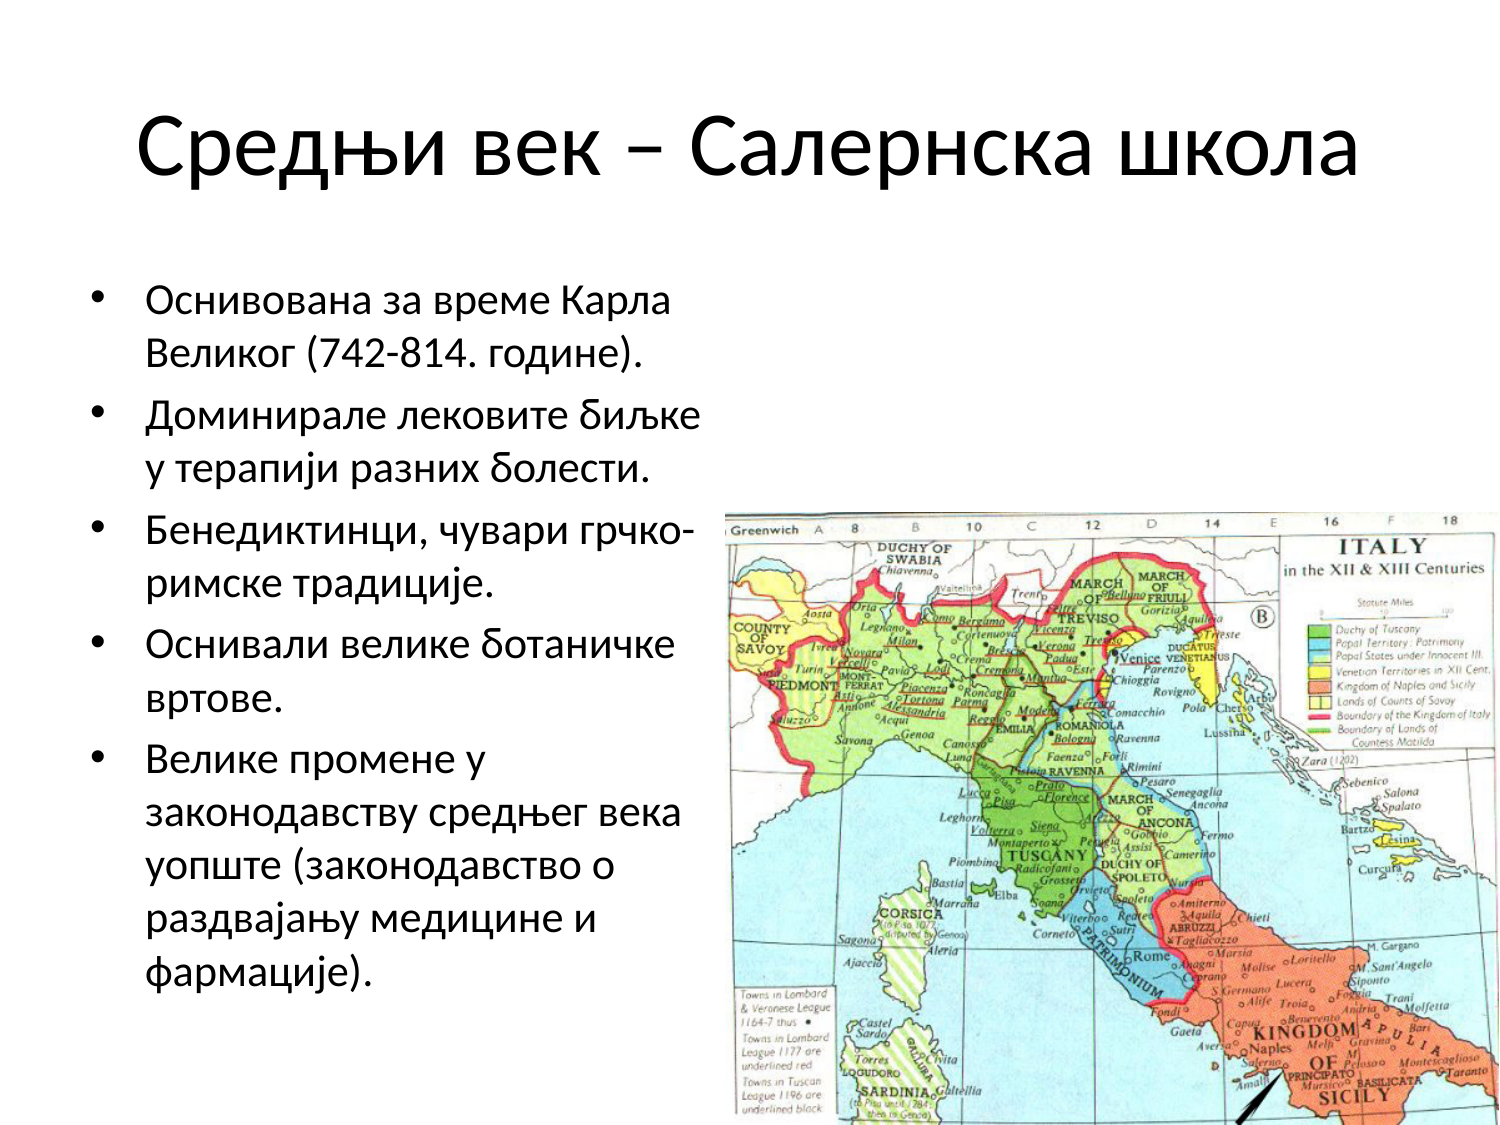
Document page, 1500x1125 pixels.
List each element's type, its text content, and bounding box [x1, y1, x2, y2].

title Средњи век – Салернска школа [75, 45, 1425, 233]
picture [724, 512, 1499, 1125]
list Оснивована за време Карла Великог (742-814. године). Доминирале лековите биљке у терапији разних болести. Бенедиктинци, чувари грчко-римске традиције. Оснивали велике ботаничке вртове. Велике промене у законодавству средњег века уопште (законодавство о раздвајању медицине и фармације). [75, 262, 738, 1005]
